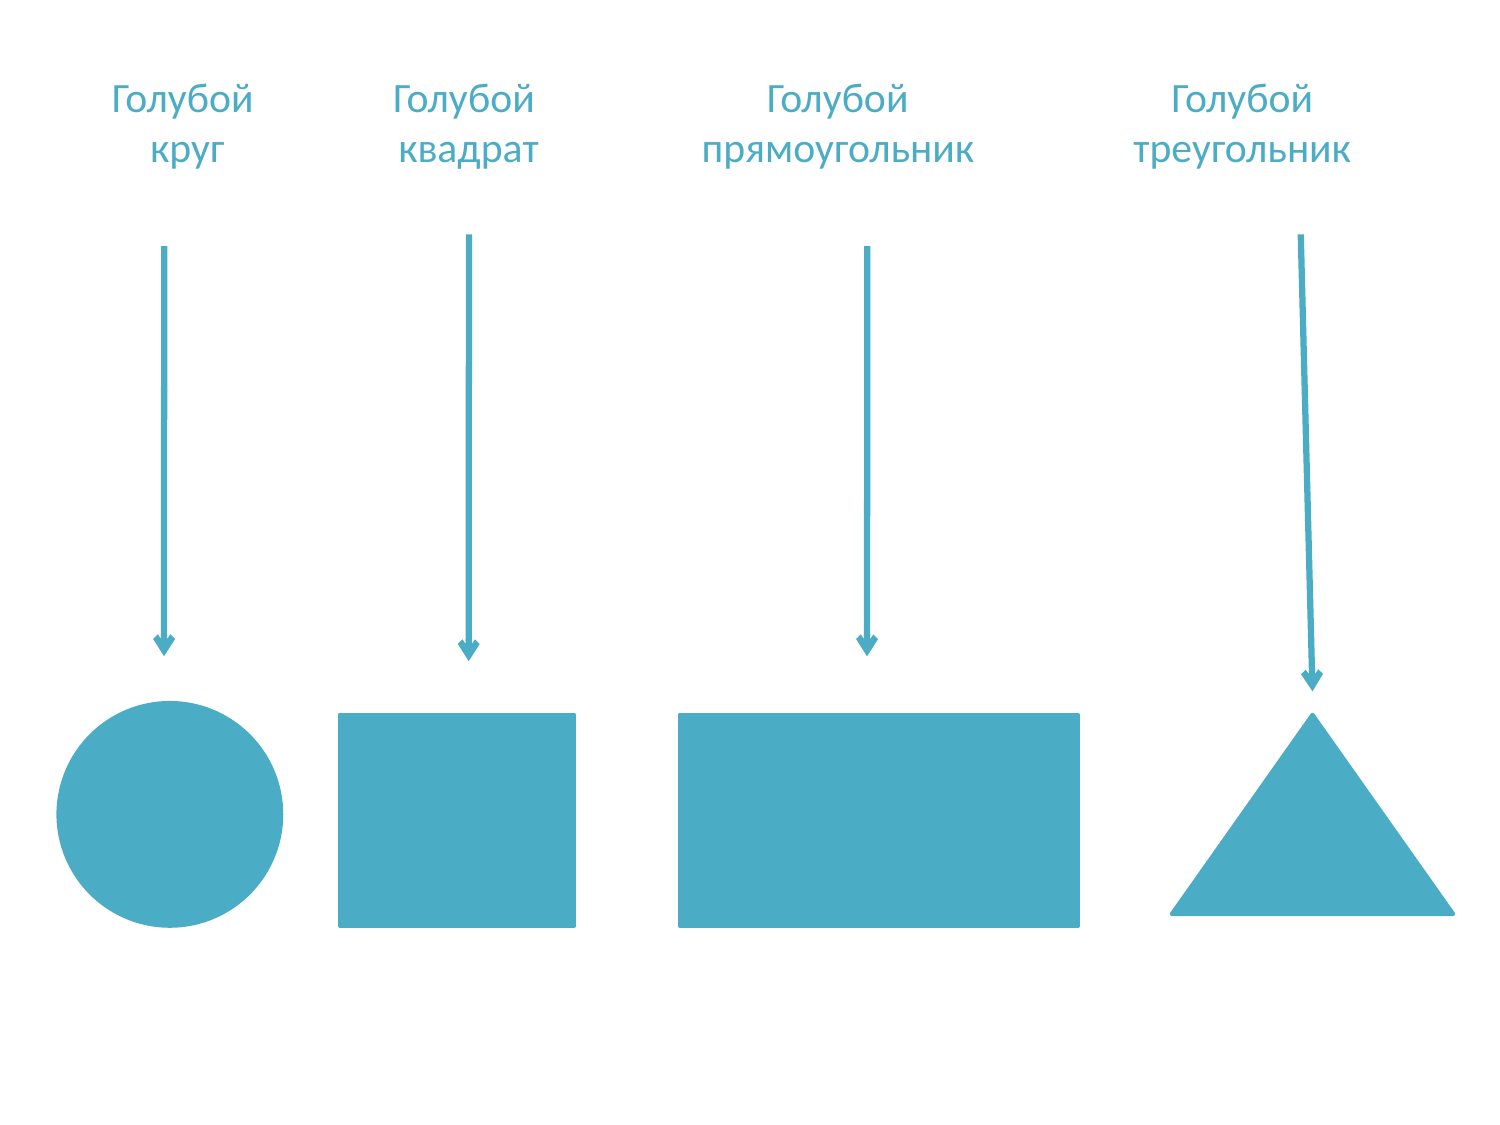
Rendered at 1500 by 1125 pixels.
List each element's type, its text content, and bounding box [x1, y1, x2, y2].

text_box [678, 713, 1080, 928]
text_box [1170, 712, 1456, 917]
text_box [1077, 456, 1500, 469]
text_box [56, 700, 284, 928]
title Голубой квадрат [339, 0, 598, 242]
text_box Голубой прямоугольник [621, 0, 1042, 242]
text_box [338, 713, 576, 928]
text_box Голубой треугольник [1042, 0, 1442, 242]
text_box Голубой круг [46, 0, 329, 242]
